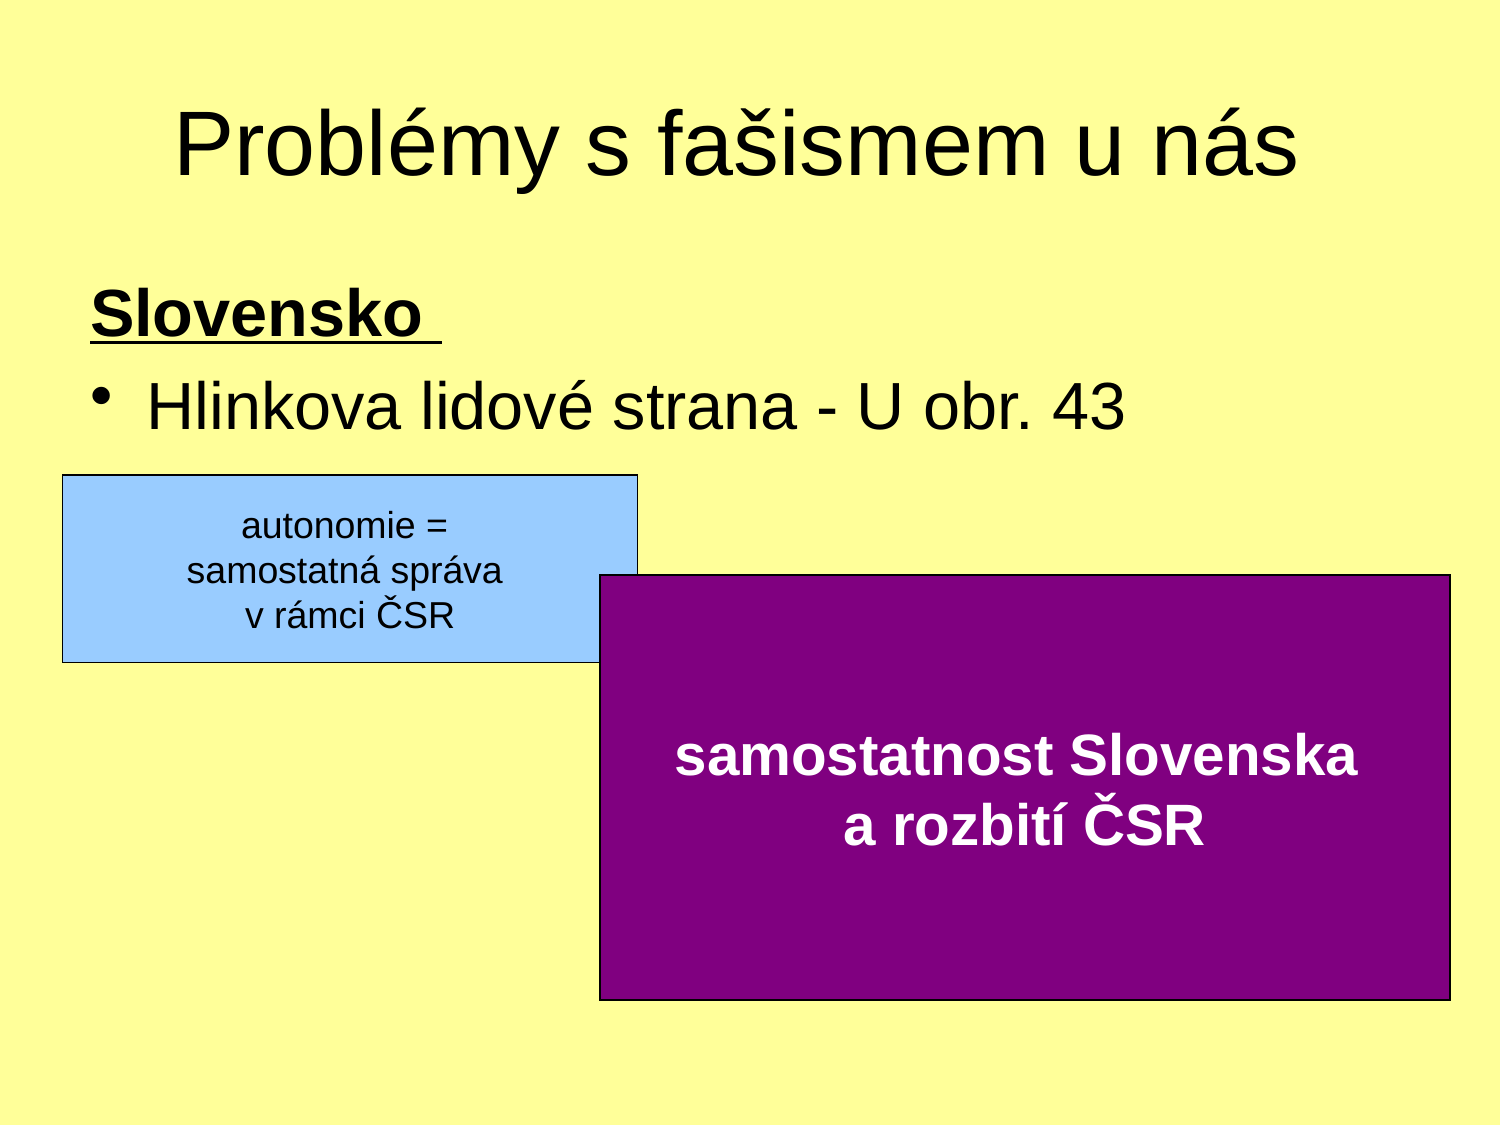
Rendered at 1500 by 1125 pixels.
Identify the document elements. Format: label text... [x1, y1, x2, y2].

title Problémy s fašismem u nás [75, 45, 1425, 233]
text_box autonomie = samostatná správa v rámci ČSR [62, 474, 638, 663]
list Slovensko Hlinkova lidové strana - U obr. 43 [75, 663, 1425, 1005]
list Slovensko Hlinkova lidové strana - U obr. 43 [75, 262, 1425, 575]
text_box samostatnost Slovenska a rozbití ČSR [600, 575, 1450, 1000]
